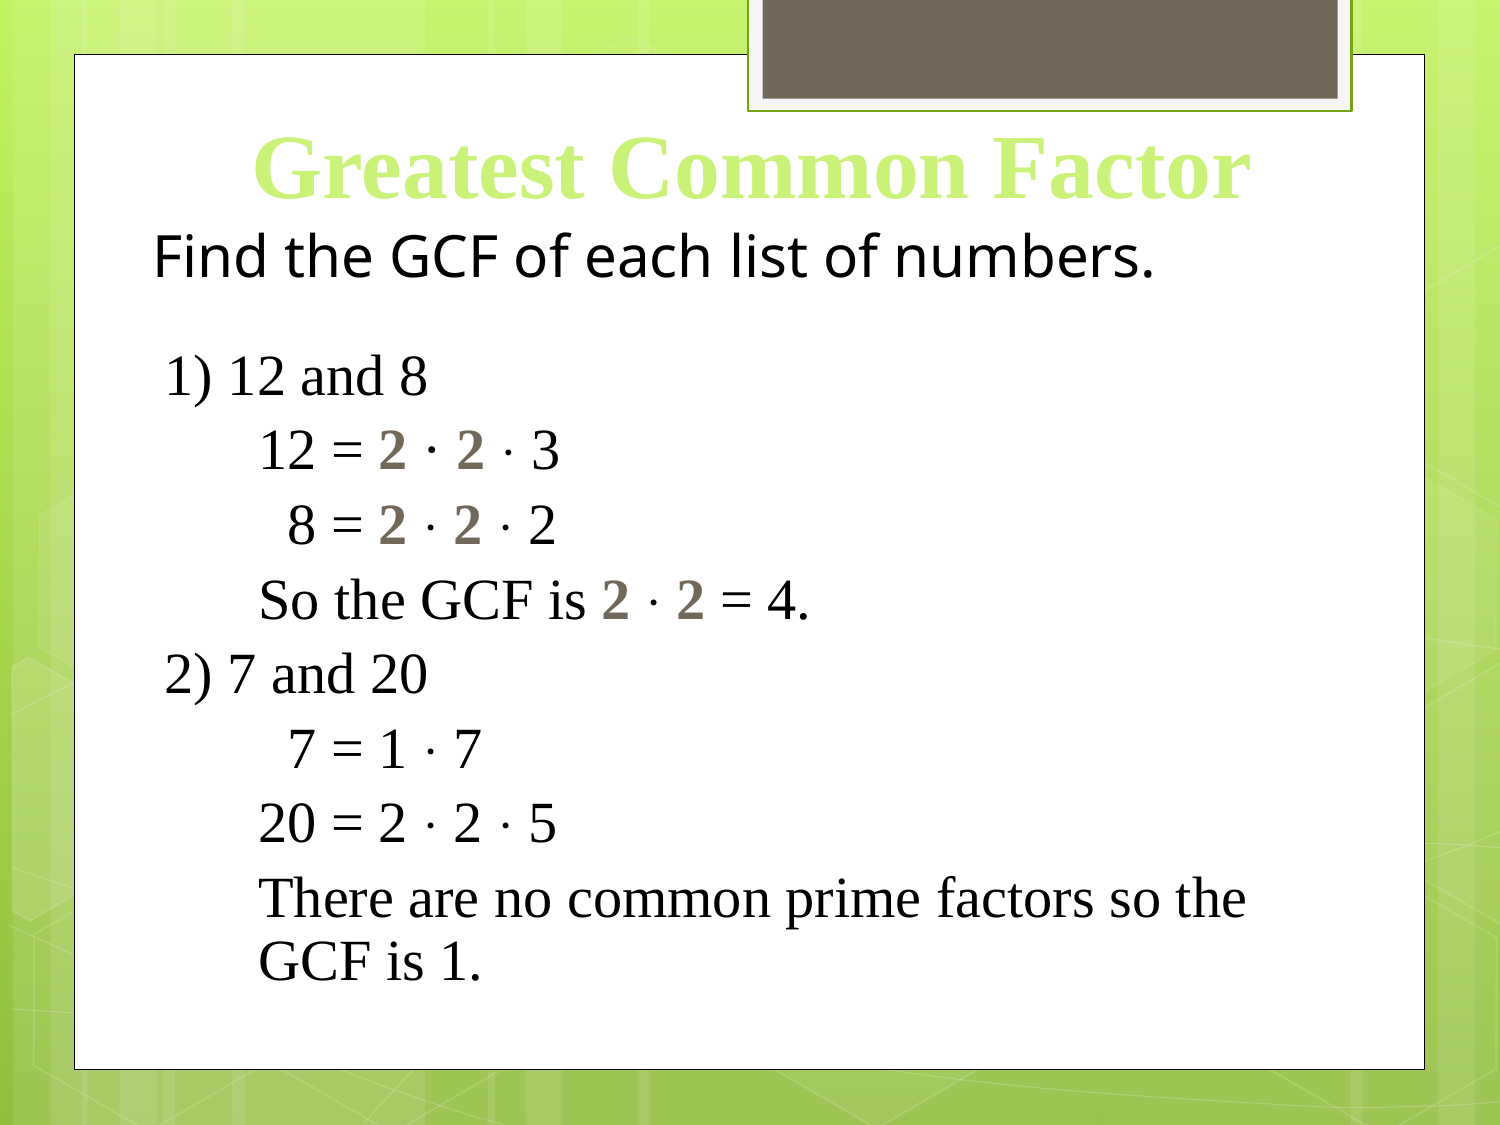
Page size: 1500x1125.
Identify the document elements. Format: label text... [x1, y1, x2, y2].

text_box Greatest Common Factor [77, 111, 1428, 212]
text_box Find the GCF of each list of numbers. [137, 212, 1338, 297]
text_box 1) 12 and 8 12 = 2 · 2 · 3 8 = 2 · 2 · 2 So the GCF is 2 · 2 = 4. 2) 7 and 20 7 = 1 · 7 20 = 2 · 2 · 5 There are no common prime factors so the GCF is 1. [149, 337, 1350, 1001]
